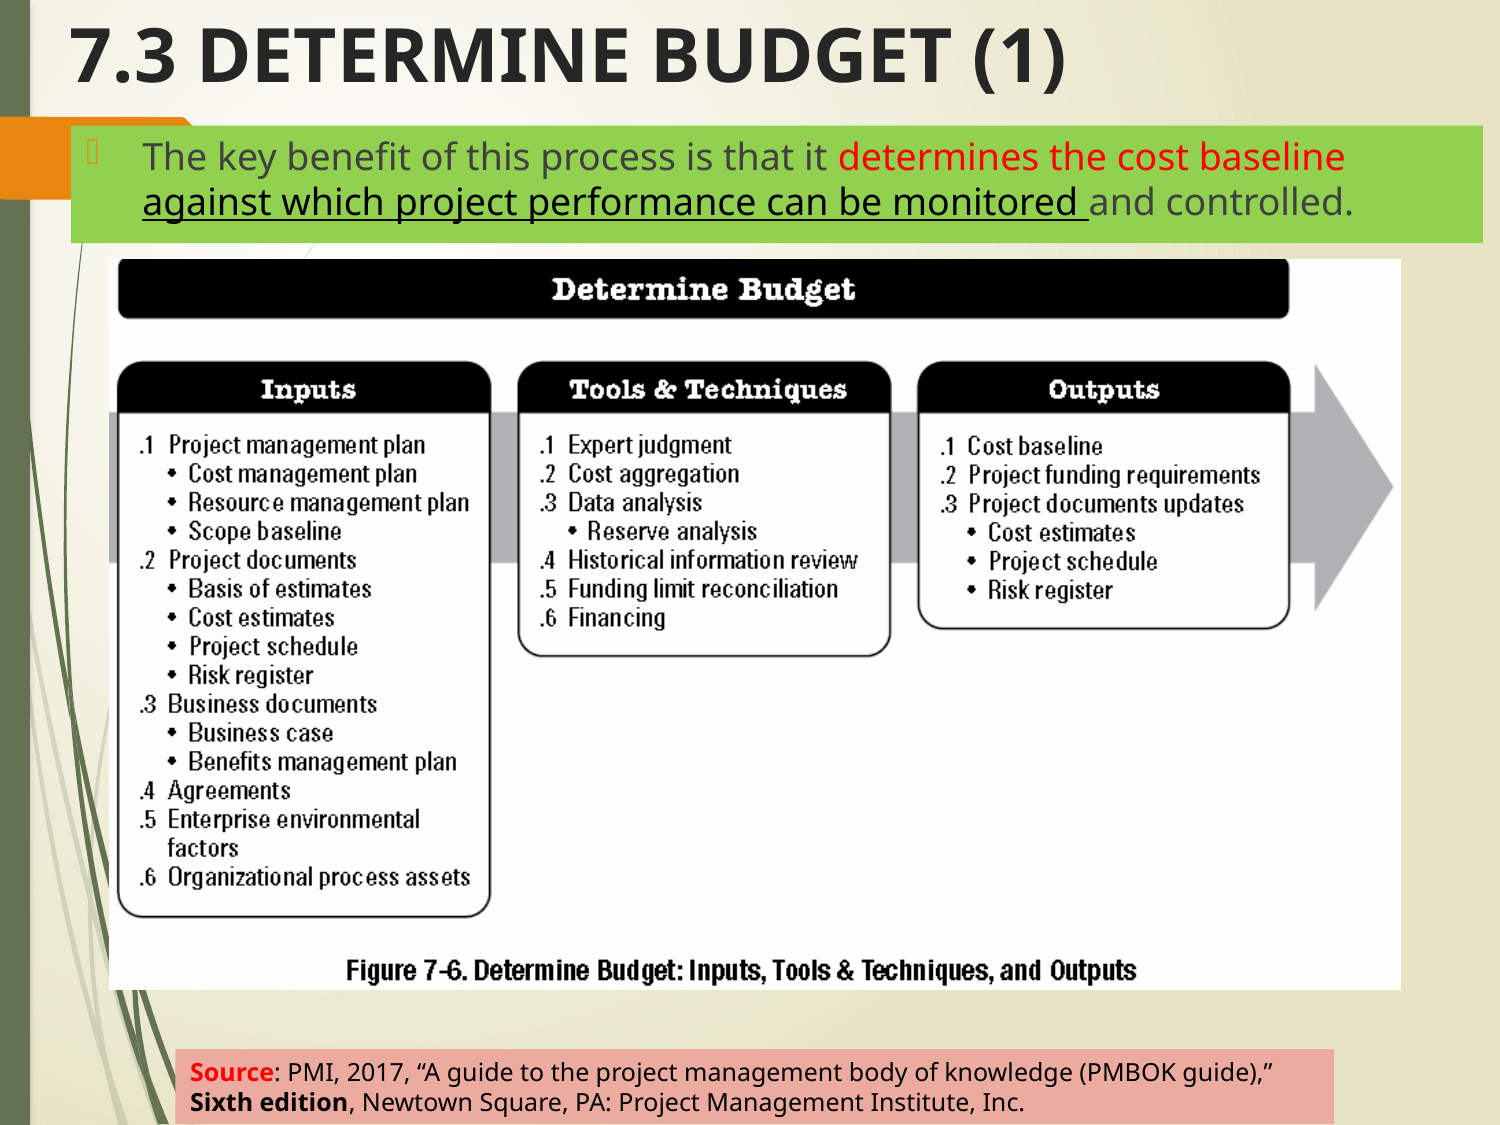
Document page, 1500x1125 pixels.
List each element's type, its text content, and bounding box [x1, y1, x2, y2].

list The key benefit of this process is that it determines the cost baseline against which project performance can be monitored and controlled. [70, 125, 1483, 244]
picture [108, 258, 1401, 991]
title 7.3 DETERMINE BUDGET (1) [54, 0, 1500, 110]
text_box Source: PMI, 2017, “A guide to the project management body of knowledge (PMBOK guide),” Sixth edition, Newtown Square, PA: Project Management Institute, Inc. [175, 1049, 1335, 1124]
